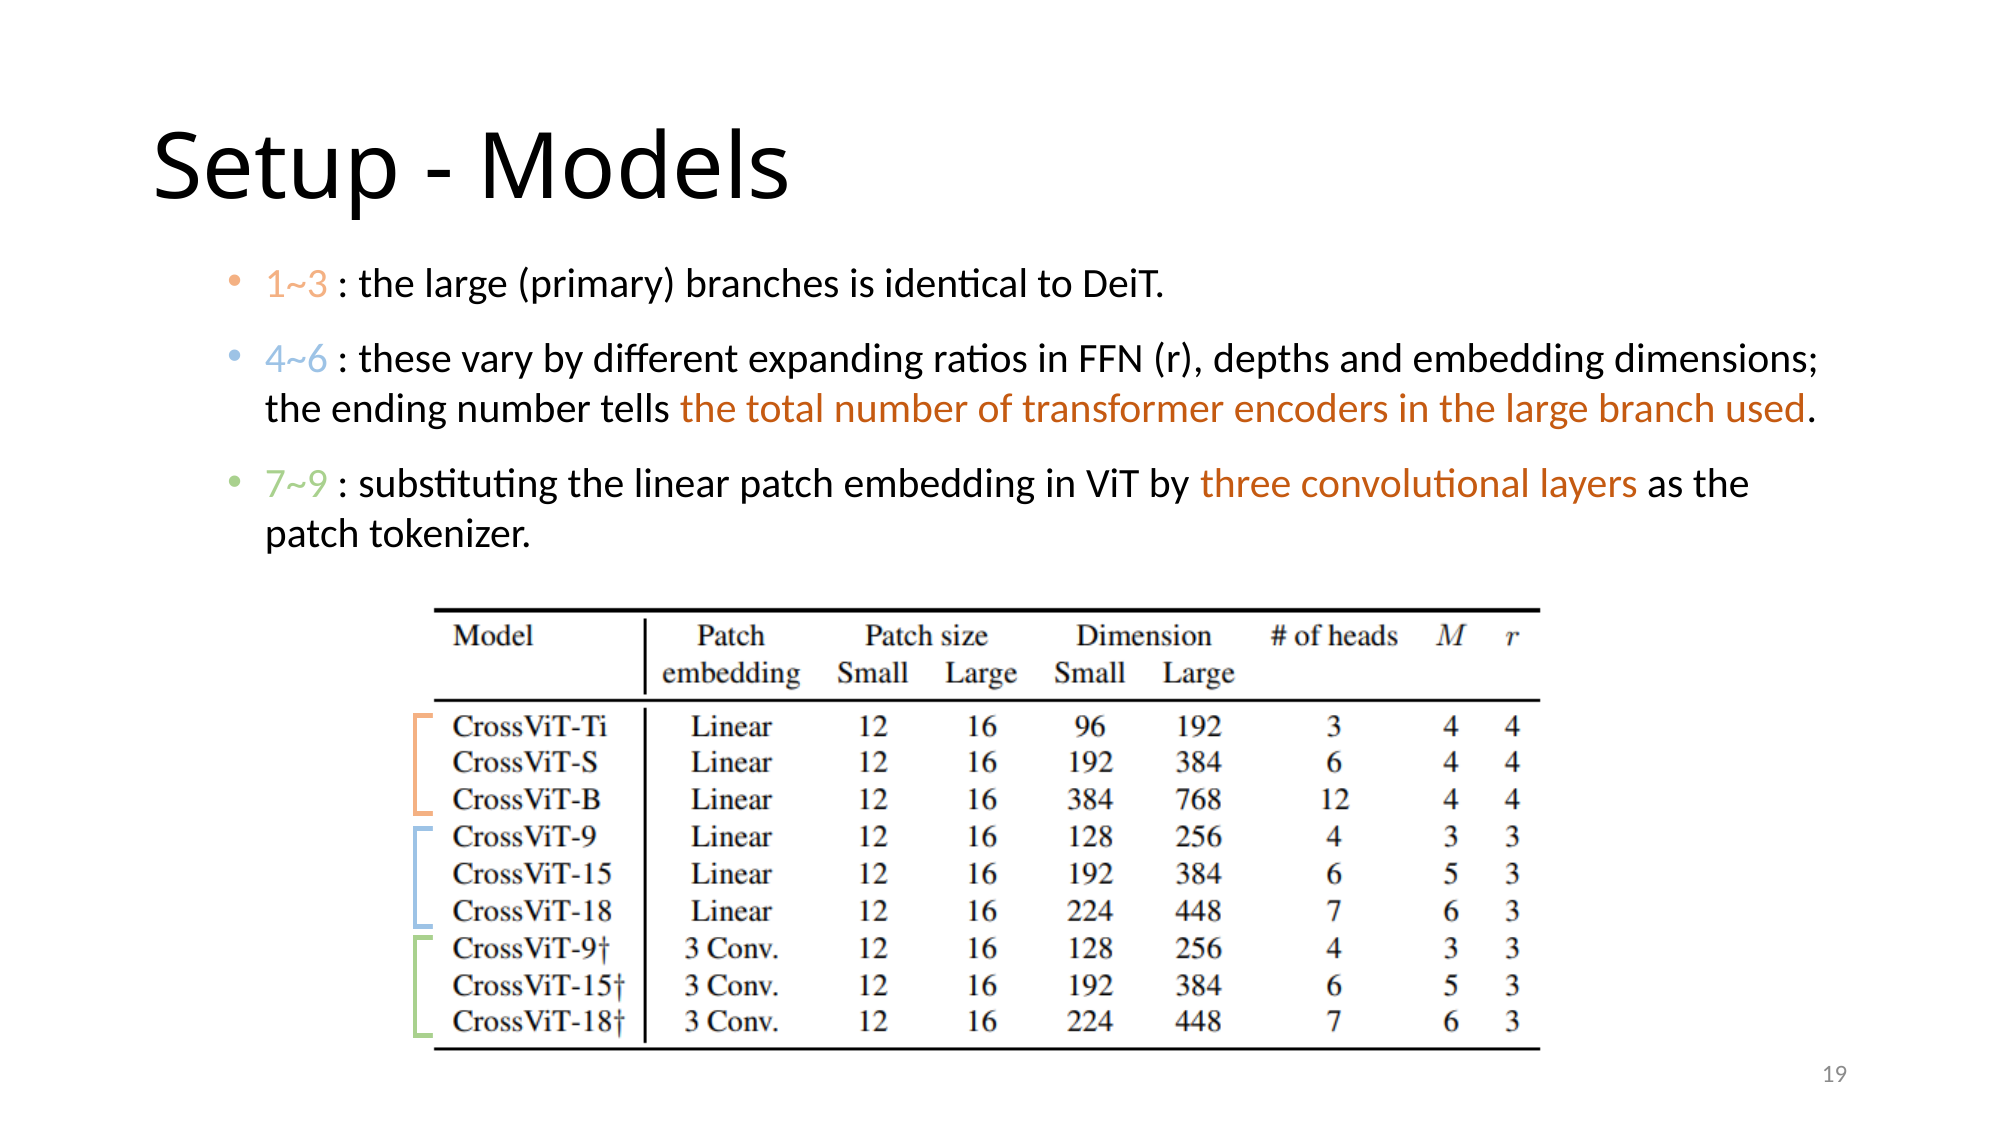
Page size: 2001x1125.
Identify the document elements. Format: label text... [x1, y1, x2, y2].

list 1~3 : the large (primary) branches is identical to DeiT. 4~6 : these vary by different expanding ratios in FFN (r), depths and embedding dimensions; the ending number tells the total number of transformer encoders in the large branch used. 7~9 : substituting the linear patch embedding in ViT by three convolutional layers as the patch tokenizer. [137, 247, 1863, 1014]
title Setup - Models [137, 59, 1863, 247]
slide_number 19 [1412, 1042, 1863, 1103]
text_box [414, 583, 1586, 1073]
